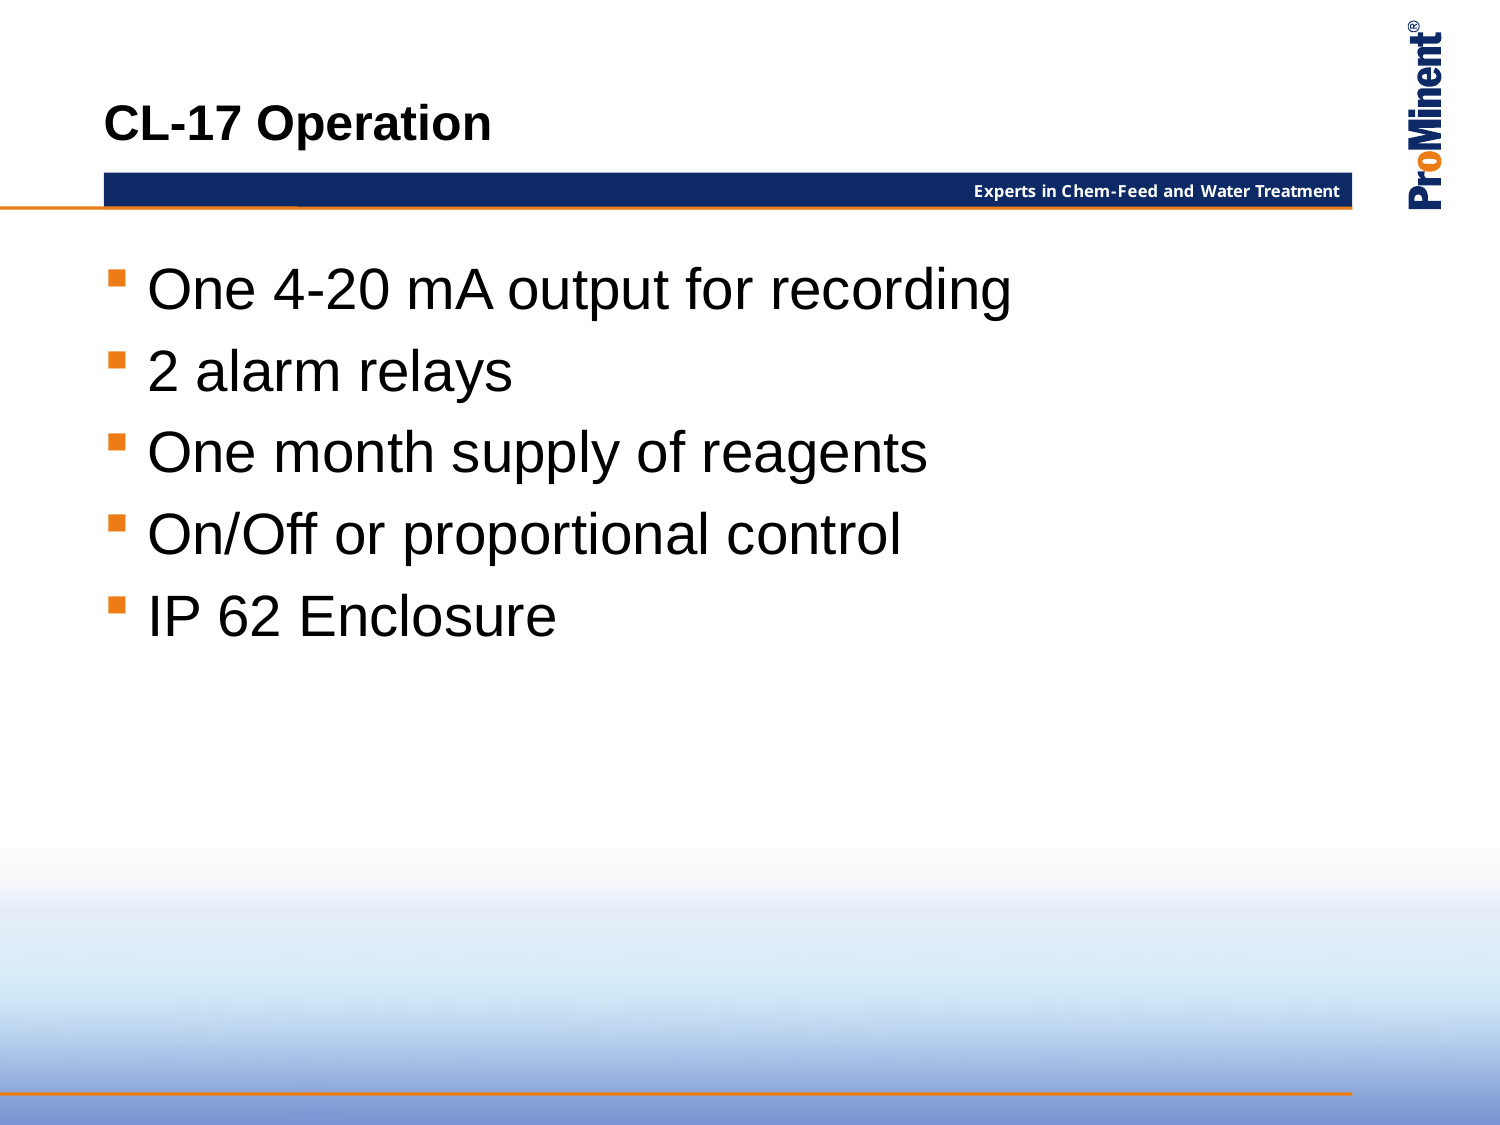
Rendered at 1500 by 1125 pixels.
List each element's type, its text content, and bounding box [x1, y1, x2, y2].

list One 4-20 mA output for recording 2 alarm relays One month supply of reagents On/Off or proportional control IP 62 Enclosure [88, 243, 1353, 1048]
title CL-17 Operation [88, 44, 1353, 197]
picture [0, 848, 1500, 1125]
